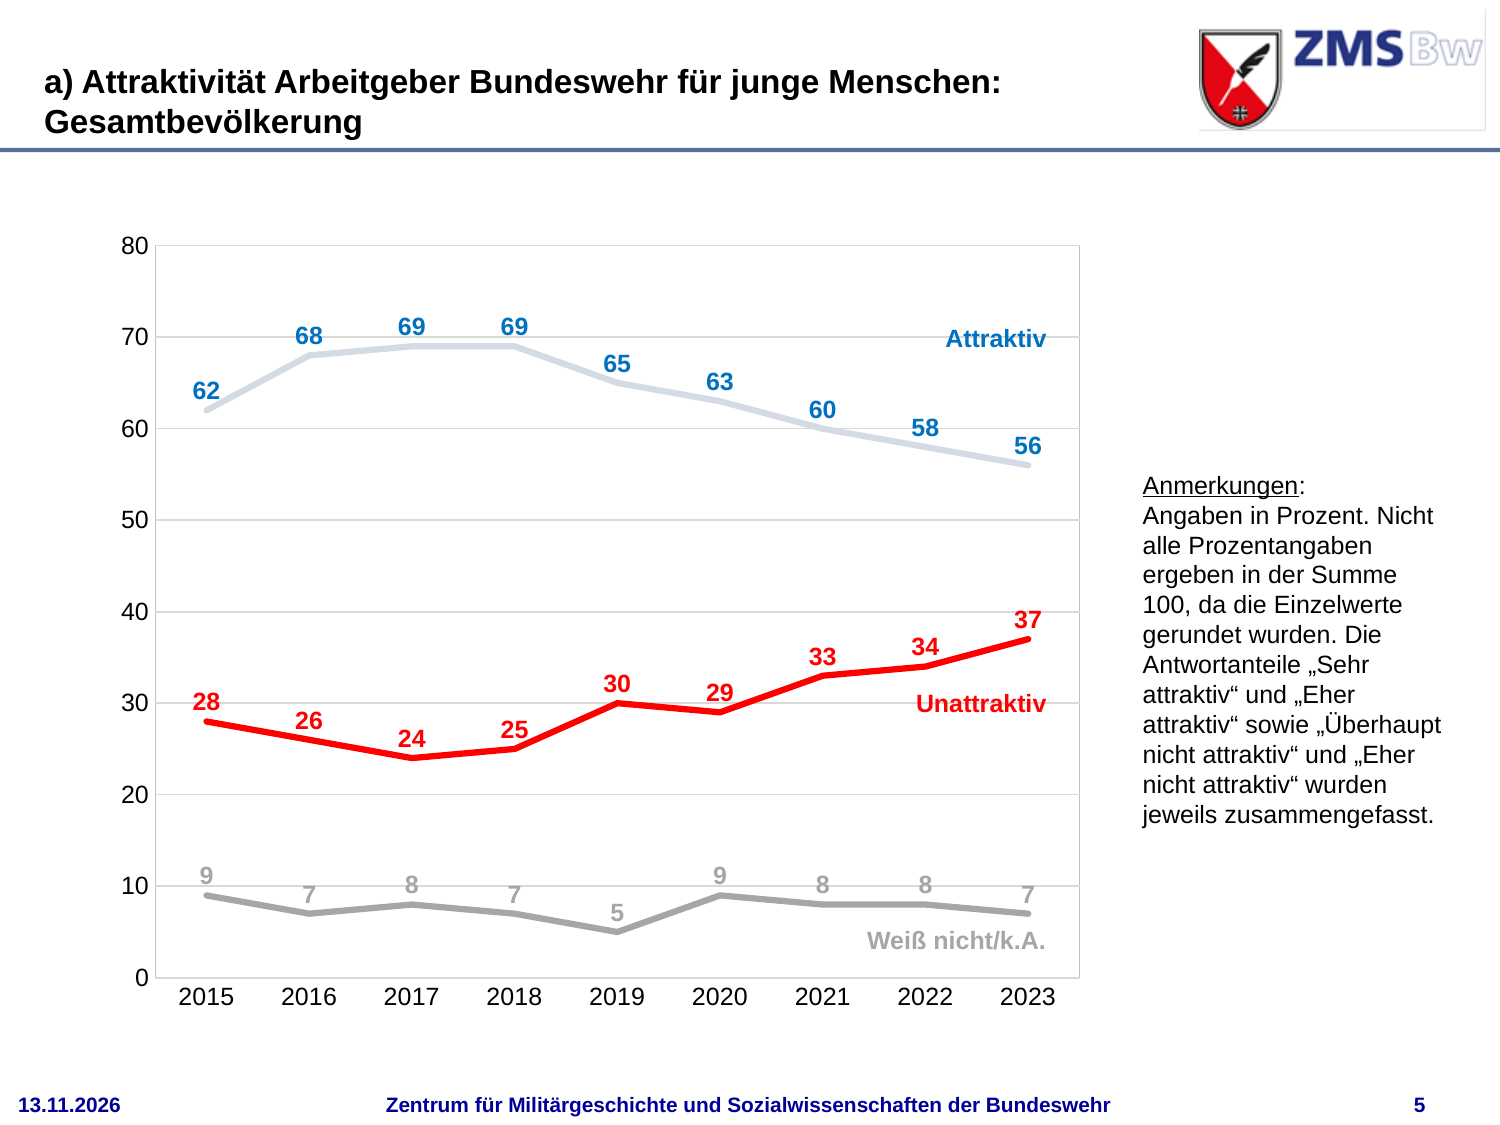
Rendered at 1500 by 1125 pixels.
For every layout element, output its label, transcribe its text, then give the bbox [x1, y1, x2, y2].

text_box a) Attraktivität Arbeitgeber Bundeswehr für junge Menschen: Gesamtbevölkerung [29, 52, 1088, 148]
chart [82, 231, 1089, 1041]
picture [1199, 9, 1487, 132]
text_box Anmerkungen: Angaben in Prozent. Nicht alle Prozentangaben ergeben in der Summe 100, da die Einzelwerte gerundet wurden. Die Antwortanteile „Sehr attraktiv“ und „Eher attraktiv“ sowie „Überhaupt nicht attraktiv“ und „Eher nicht attraktiv“ wurden jeweils zusammengefasst. [1128, 461, 1459, 836]
